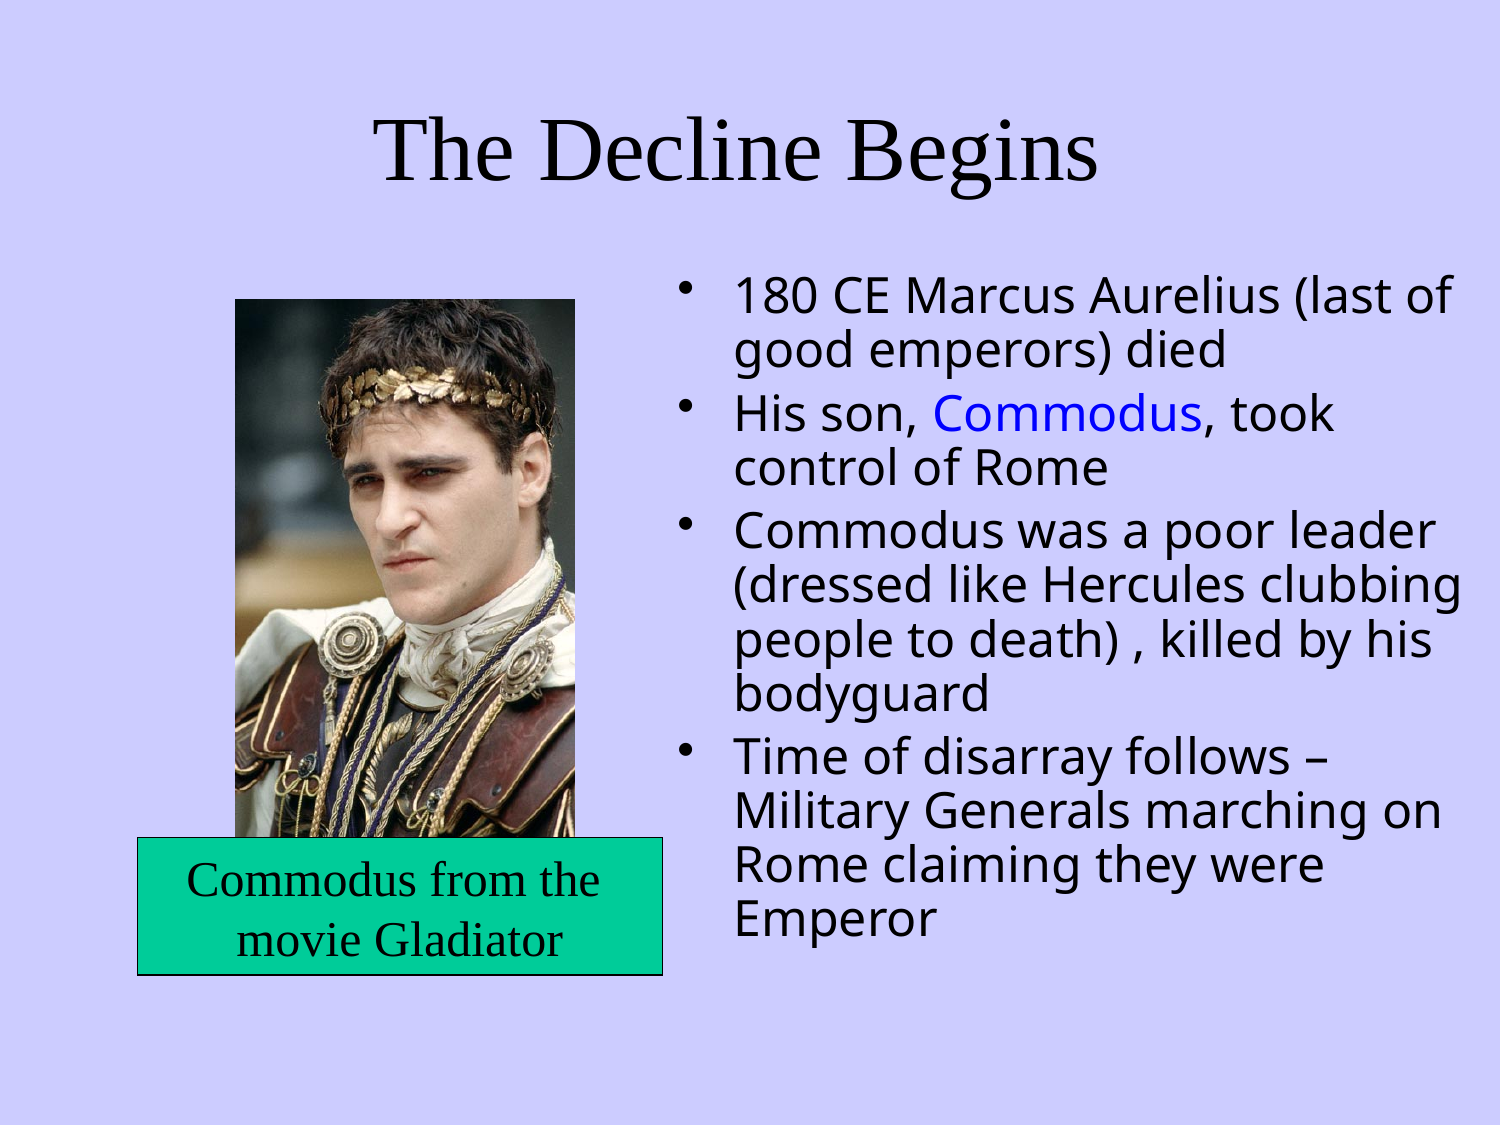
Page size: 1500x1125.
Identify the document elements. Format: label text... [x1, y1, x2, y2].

list 180 CE Marcus Aurelius (last of good emperors) died His son, Commodus, took control of Rome Commodus was a poor leader (dressed like Hercules clubbing people to death) , killed by his bodyguard Time of disarray follows – Military Generals marching on Rome claiming they were Emperor [662, 262, 1500, 1026]
text_box Commodus from the movie Gladiator [137, 837, 663, 975]
title The Decline Begins [99, 49, 1376, 238]
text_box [235, 299, 576, 838]
